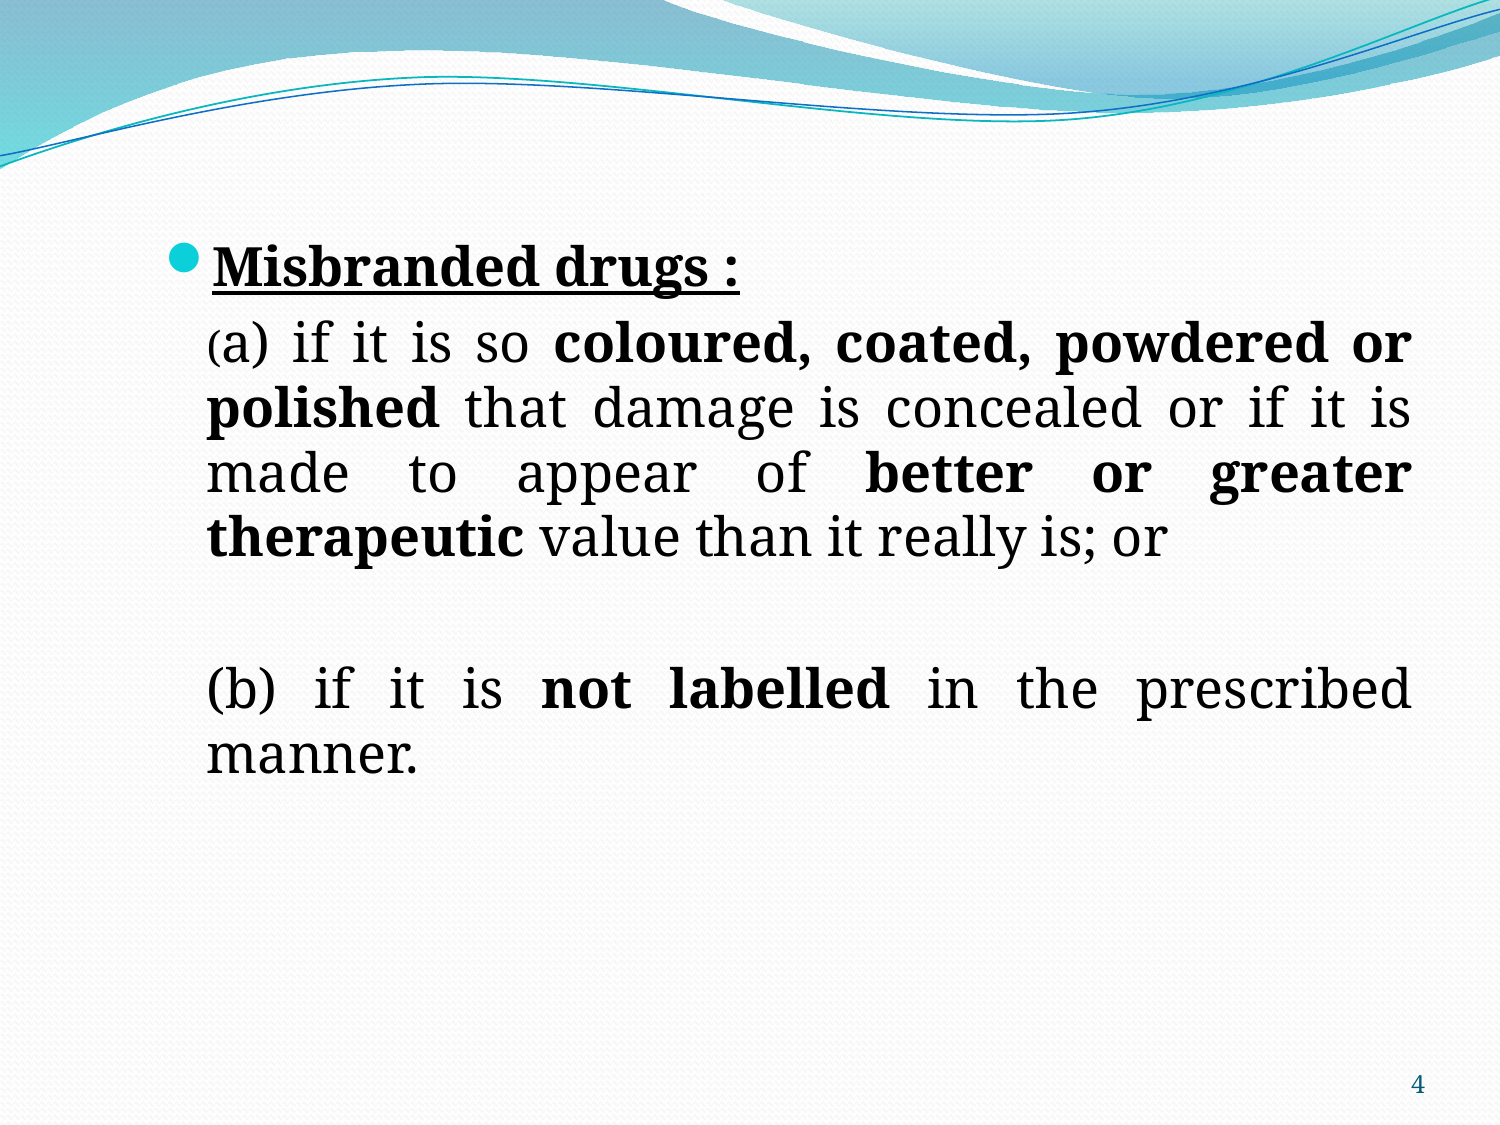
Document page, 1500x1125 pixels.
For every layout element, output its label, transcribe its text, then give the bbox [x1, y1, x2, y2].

list Misbranded drugs : (a) if it is so coloured, coated, powdered or polished that damage is concealed or if it is made to appear of better or greater therapeutic value than it really is; or (b) if it is not labelled in the prescribed manner. [150, 224, 1428, 950]
slide_number 4 [1299, 1042, 1425, 1103]
